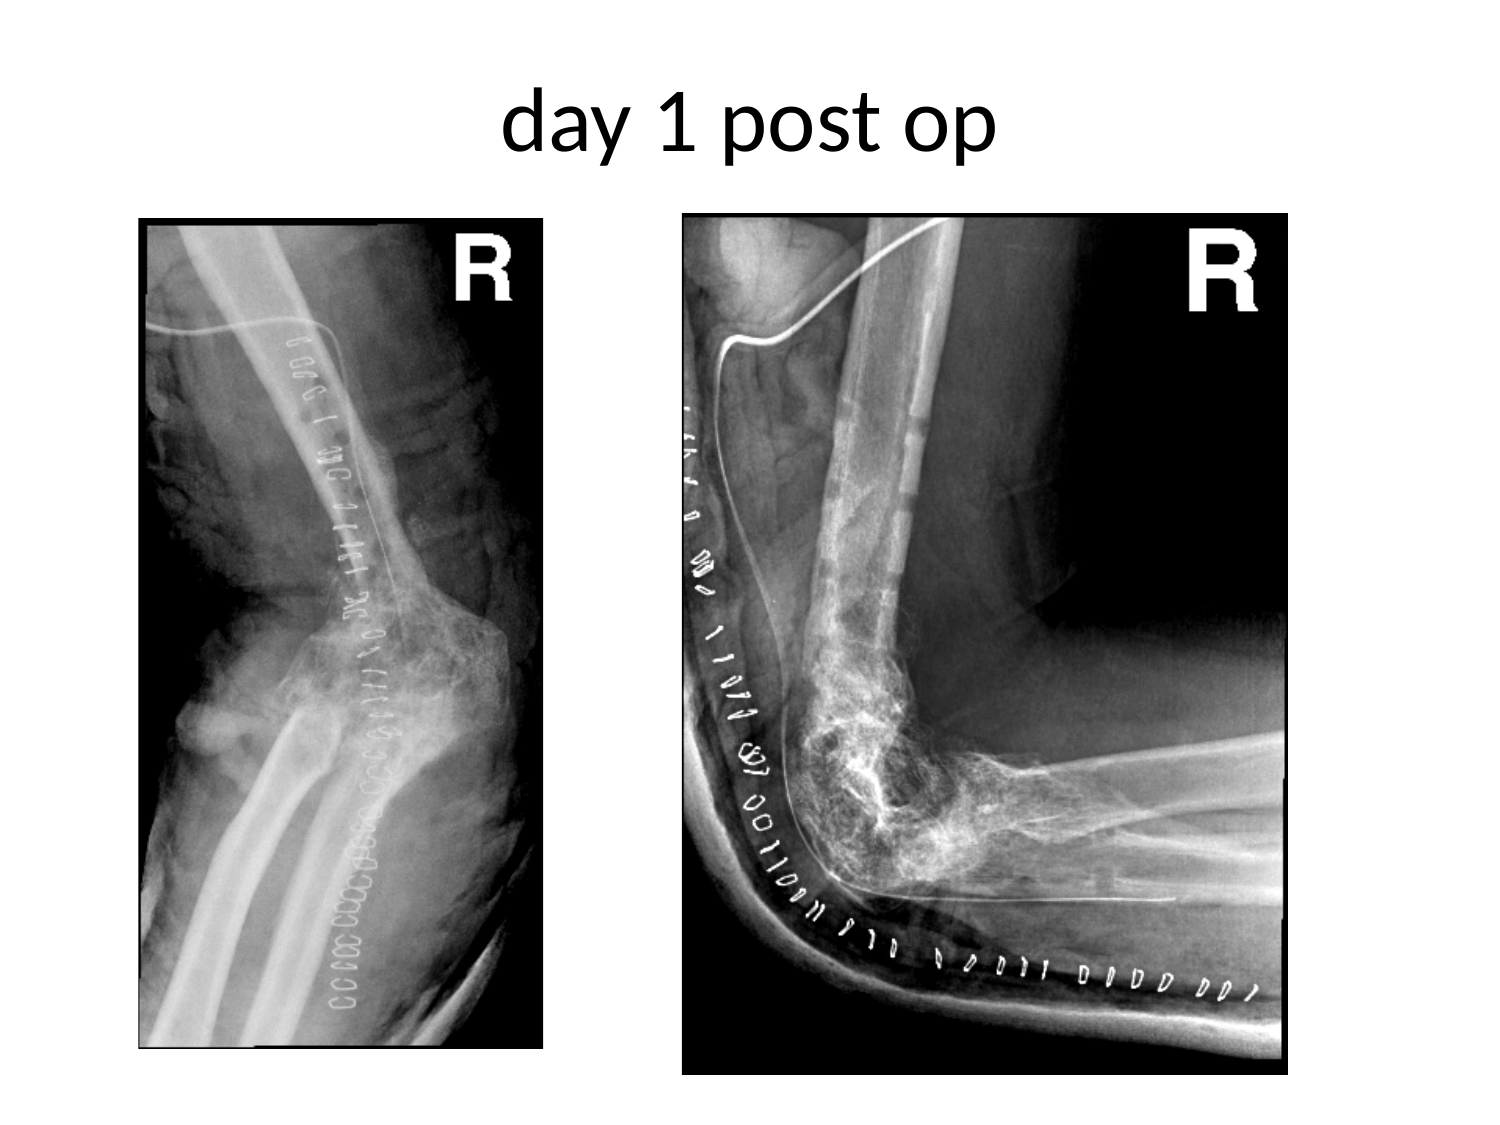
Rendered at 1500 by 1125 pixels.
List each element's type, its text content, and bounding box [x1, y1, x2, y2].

title day 1 post op [75, 45, 1425, 233]
text_box [138, 218, 544, 1049]
text_box [681, 213, 1288, 1075]
